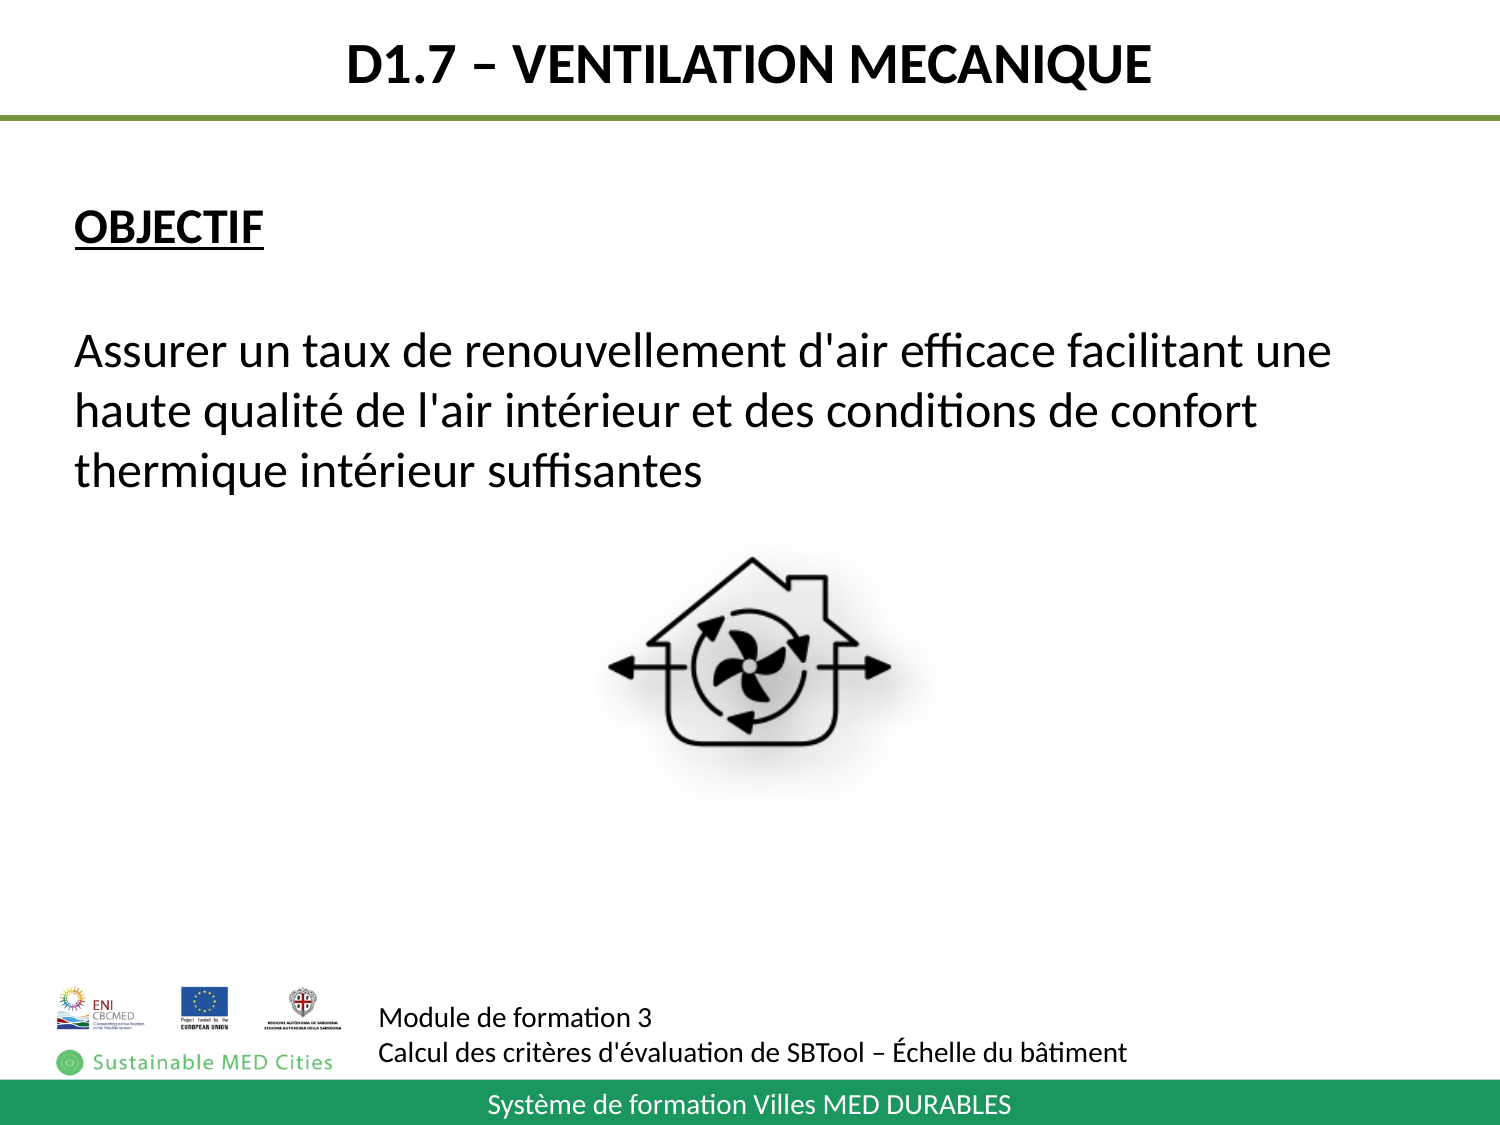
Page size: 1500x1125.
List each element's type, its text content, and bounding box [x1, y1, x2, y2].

title D1.7 – VENTILATION MECANIQUE [0, 0, 1500, 121]
list OBJECTIF [59, 185, 1441, 310]
picture [593, 495, 907, 809]
list OBJECTIF [59, 505, 1441, 922]
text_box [0, 972, 1500, 1125]
text_box Assurer un taux de renouvellement d'air efficace facilitant une haute qualité de l'air intérieur et des conditions de confort thermique intérieur suffisantes [59, 310, 1471, 505]
